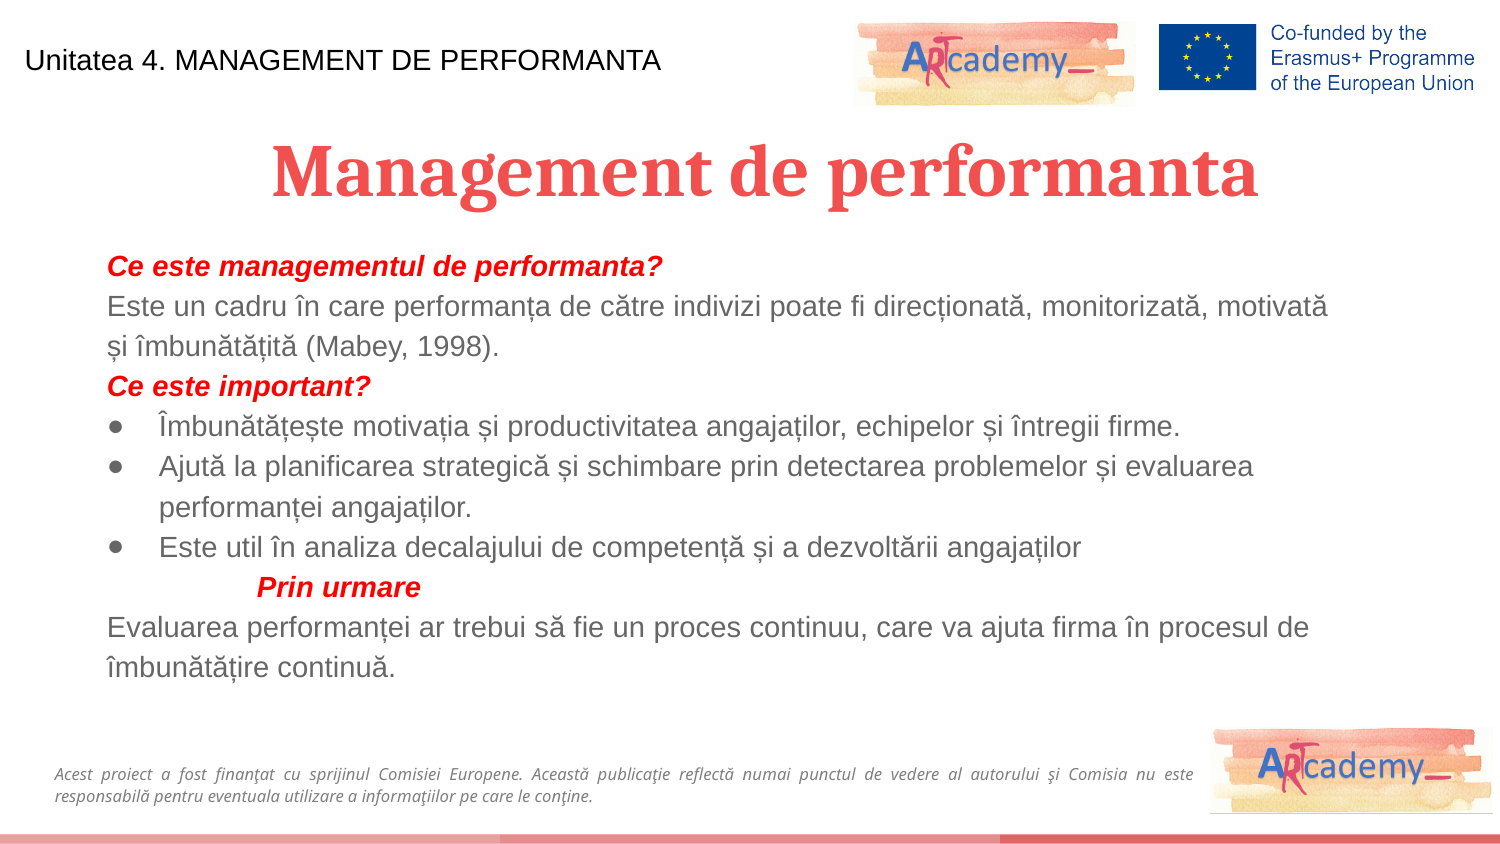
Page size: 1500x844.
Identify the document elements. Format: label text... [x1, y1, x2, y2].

picture [854, 2, 1137, 138]
title Management de performanta [180, 53, 1352, 226]
list Ce este managementul de performanta? Este un cadru în care performanța de către indivizi poate fi direcționată, monitorizată, motivată și îmbunătățită (Mabey, 1998). Ce este important? Îmbunătățește motivația și productivitatea angajaților, echipelor și întregii firme. Ajută la planificarea strategică și schimbare prin detectarea problemelor și evaluarea performanței angajaților. Este util în analiza decalajului de competență și a dezvoltării angajaților Prin urmare Evaluarea performanței ar trebui să fie un proces continuu, care va ajuta firma în procesul de îmbunătățire continuă. [68, 226, 1352, 737]
picture [1158, 24, 1474, 94]
picture [1210, 709, 1493, 844]
text_box Unitatea 4. MANAGEMENT DE PERFORMANTA [9, 33, 849, 84]
text_box Acest proiect a fost finanţat cu sprijinul Comisiei Europene. Această publicaţie reflectă numai punctul de vedere al autorului şi Comisia nu este responsabilă pentru eventuala utilizare a informaţiilor pe care le conţine. [39, 754, 1205, 808]
